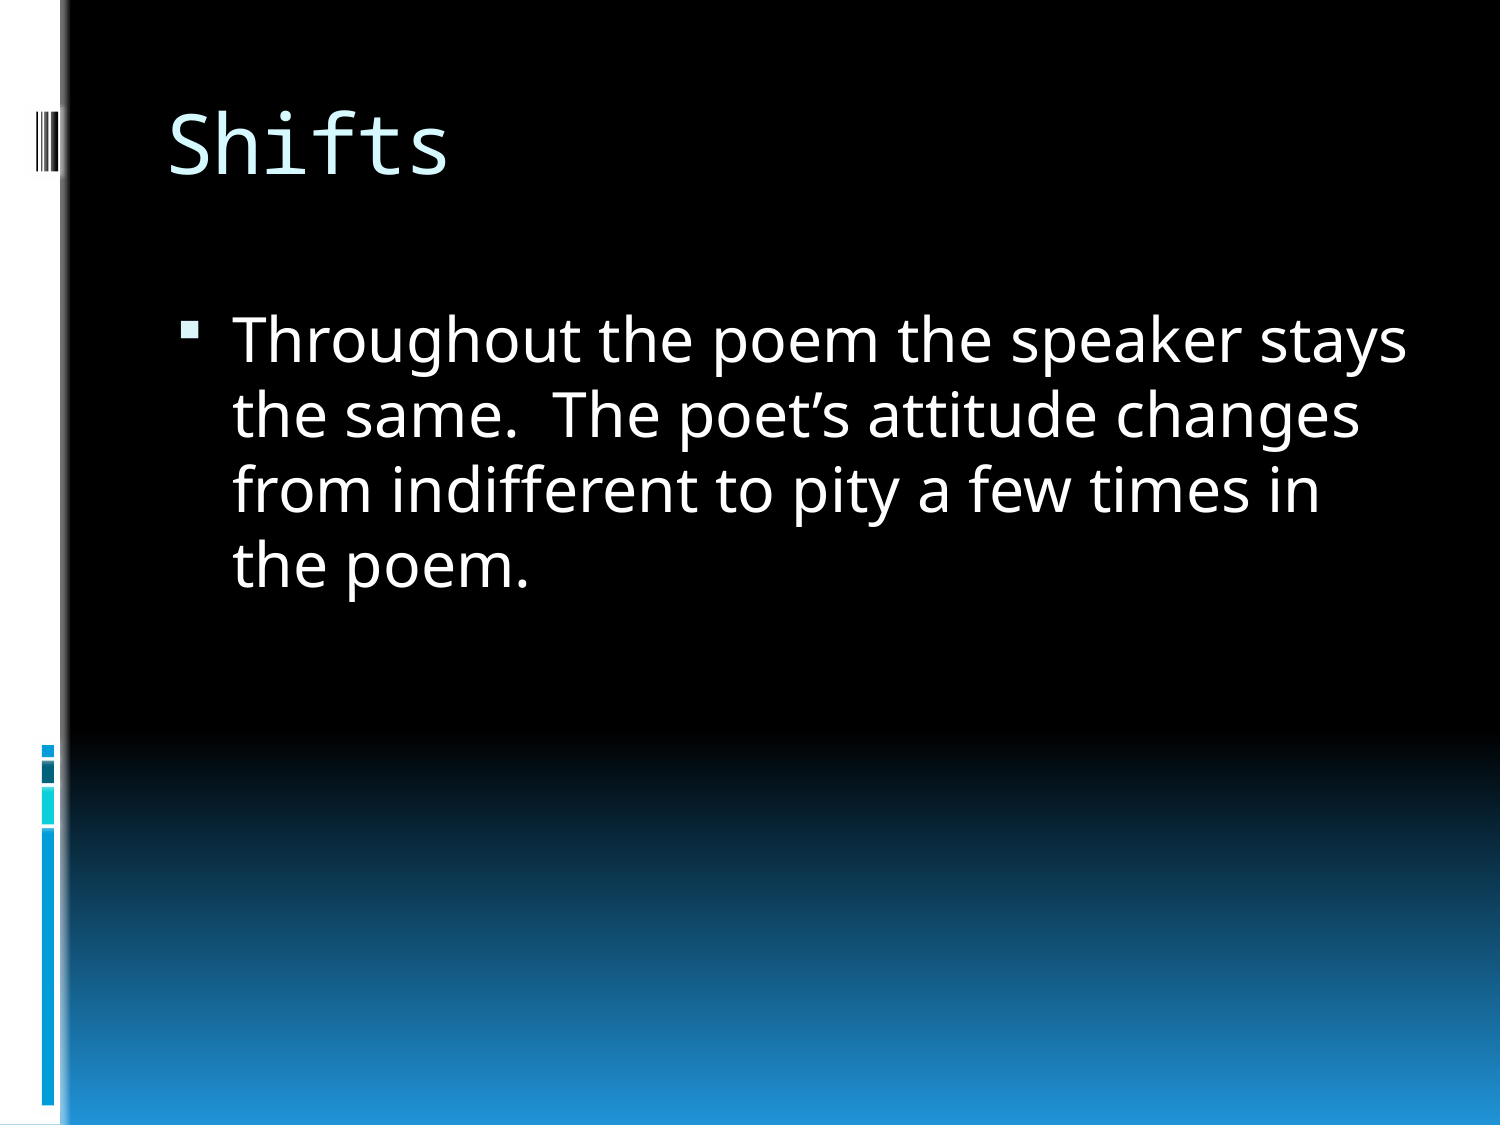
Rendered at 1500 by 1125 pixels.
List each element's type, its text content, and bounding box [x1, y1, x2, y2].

list Throughout the poem the speaker stays the same. The poet’s attitude changes from indifferent to pity a few times in the poem. [150, 292, 1425, 1043]
title Shifts [150, 83, 1425, 234]
